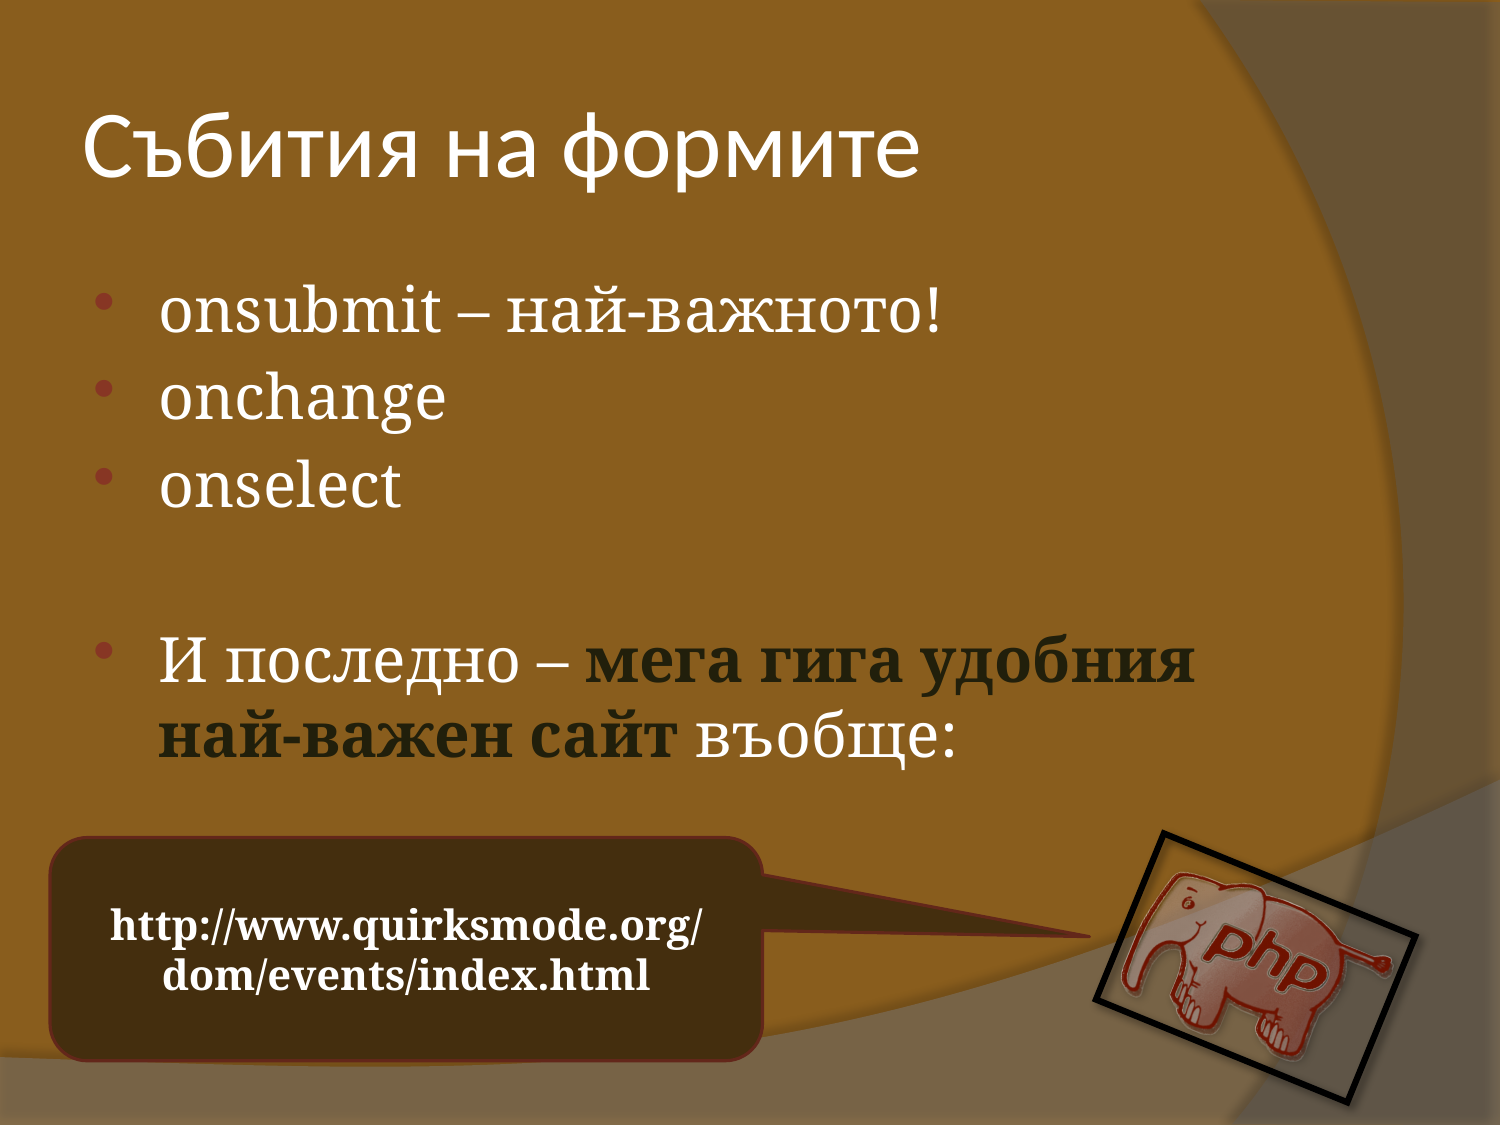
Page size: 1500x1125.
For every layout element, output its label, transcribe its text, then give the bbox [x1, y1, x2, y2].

list onsubmit – най-важното! onchange onselect И последно – мега гига удобния най-важен сайт въобще: [75, 262, 1300, 1005]
title Събития на формите [75, 45, 1300, 233]
picture [1122, 881, 1389, 1055]
text_box http://www.quirksmode.org/dom/events/index.html [48, 835, 1092, 1063]
